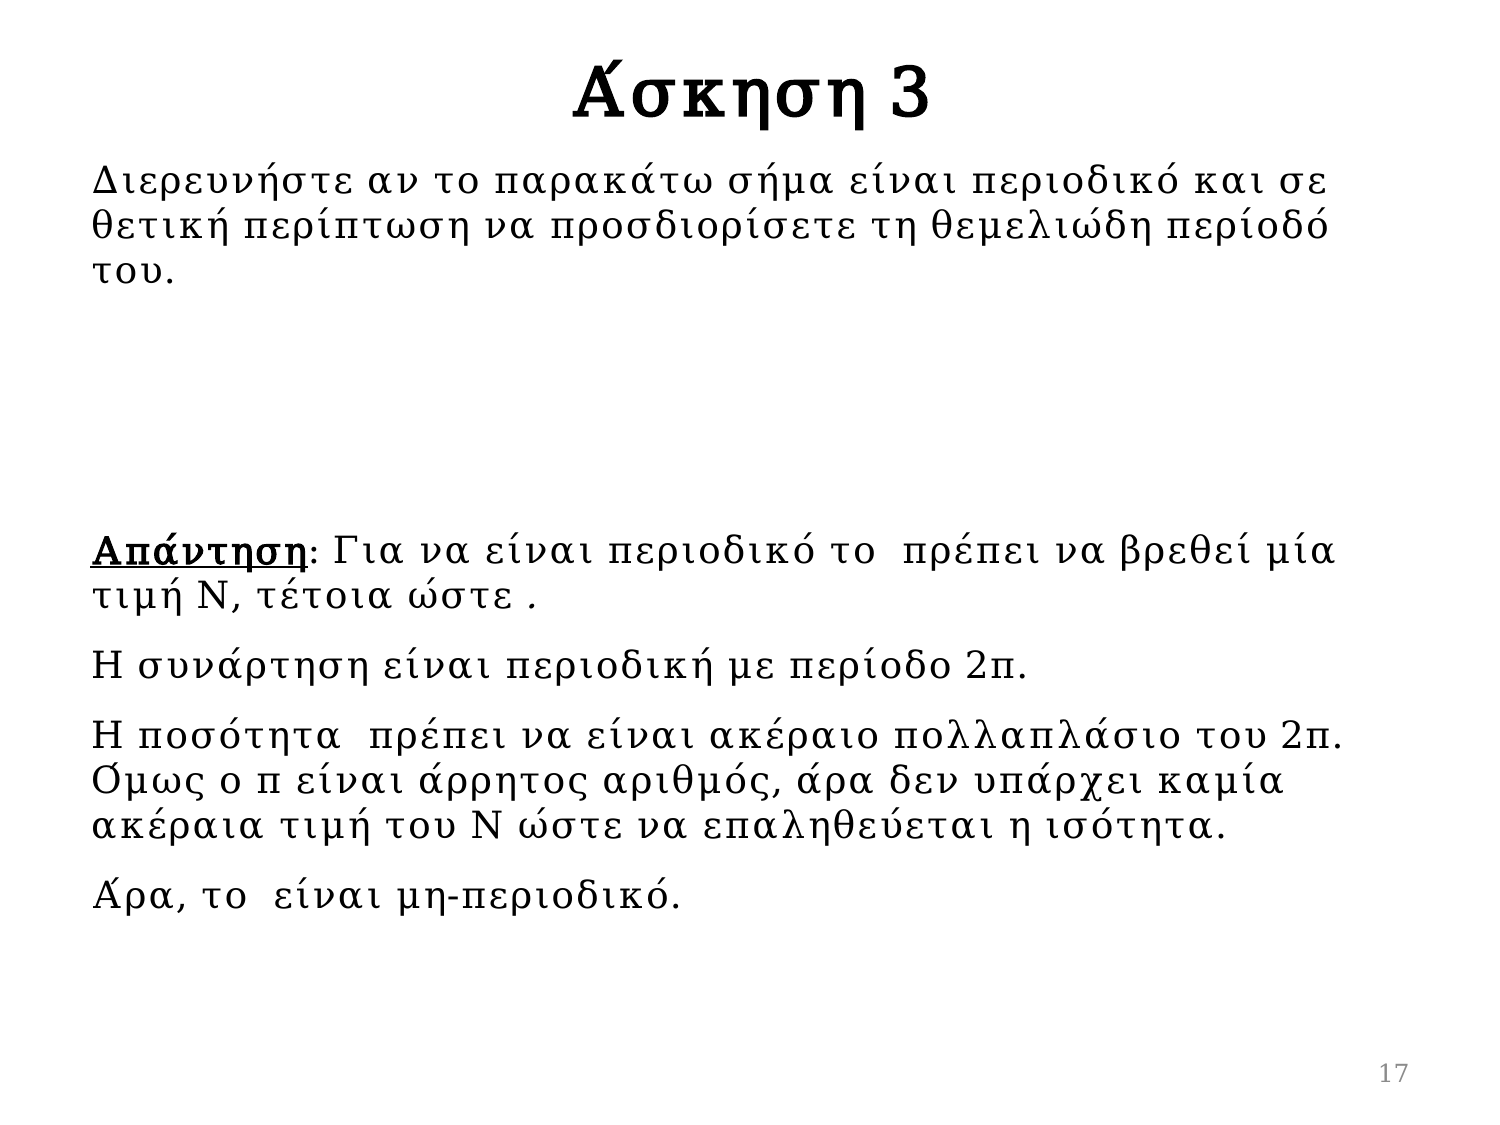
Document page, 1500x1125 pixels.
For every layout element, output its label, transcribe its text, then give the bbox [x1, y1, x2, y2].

title Άσκηση 3 [75, 19, 1425, 159]
slide_number 17 [1222, 1042, 1425, 1103]
